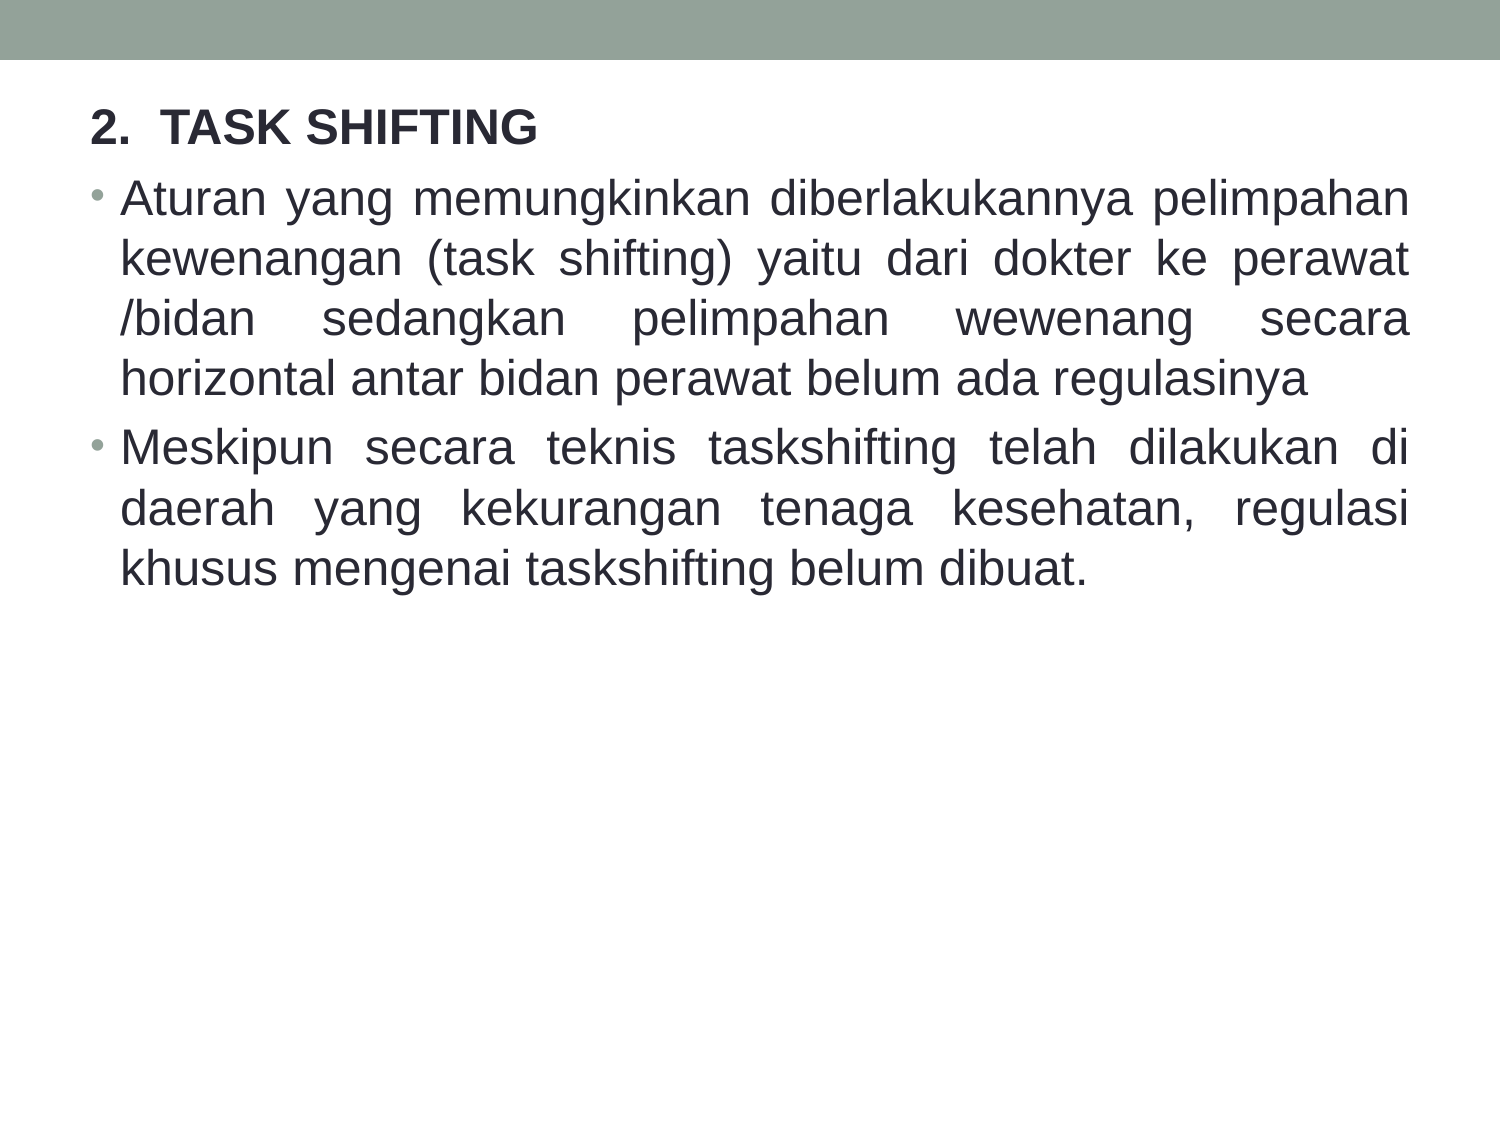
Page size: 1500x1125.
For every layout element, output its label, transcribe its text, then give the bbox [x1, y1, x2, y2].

list 2. TASK SHIFTING Aturan yang memungkinkan diberlakukannya pelimpahan kewenangan (task shifting) yaitu dari dokter ke perawat /bidan sedangkan pelimpahan wewenang secara horizontal antar bidan perawat belum ada regulasinya Meskipun secara teknis taskshifting telah dilakukan di daerah yang kekurangan tenaga kesehatan, regulasi khusus mengenai taskshifting belum dibuat. [75, 87, 1425, 1005]
